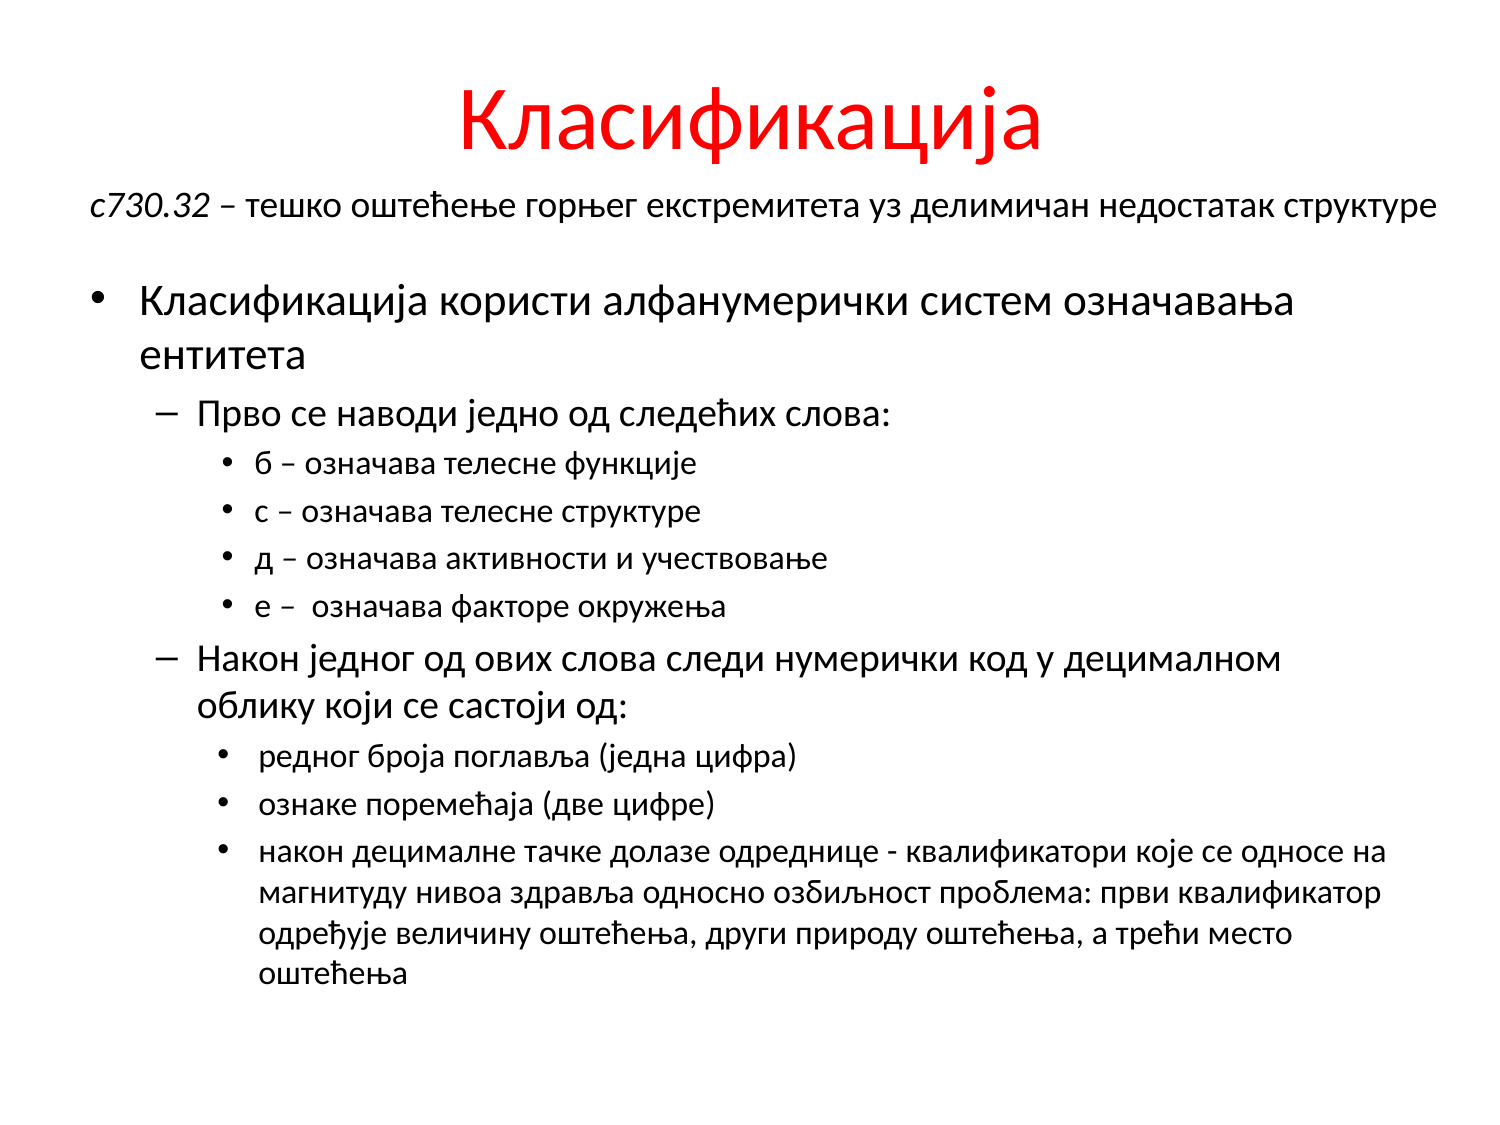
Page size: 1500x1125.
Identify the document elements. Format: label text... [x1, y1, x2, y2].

list Класификација користи алфанумерички систем означавања ентитета Прво се наводи једно од следећих слова: б – означава телесне функције с – означава телесне структуре д – означава активности и учествовање е – означава факторе окружења Након једног од ових слова следи нумерички код у децималном облику који се састоји од: редног броја поглавља (једна цифра) ознаке поремећаја (две цифре) након децималне тачке долазе одреднице - квалификатори које се односе на магнитуду нивоа здравља односно озбиљност проблема: први квалификатор одређује величину оштећења, други природу оштећења, а трећи место оштећења [75, 262, 1425, 1005]
text_box с730.32 – тешко оштећење горњег екстремитета уз делимичан недостатак структуре [0, 172, 1500, 233]
title Класификација [76, 19, 1427, 172]
